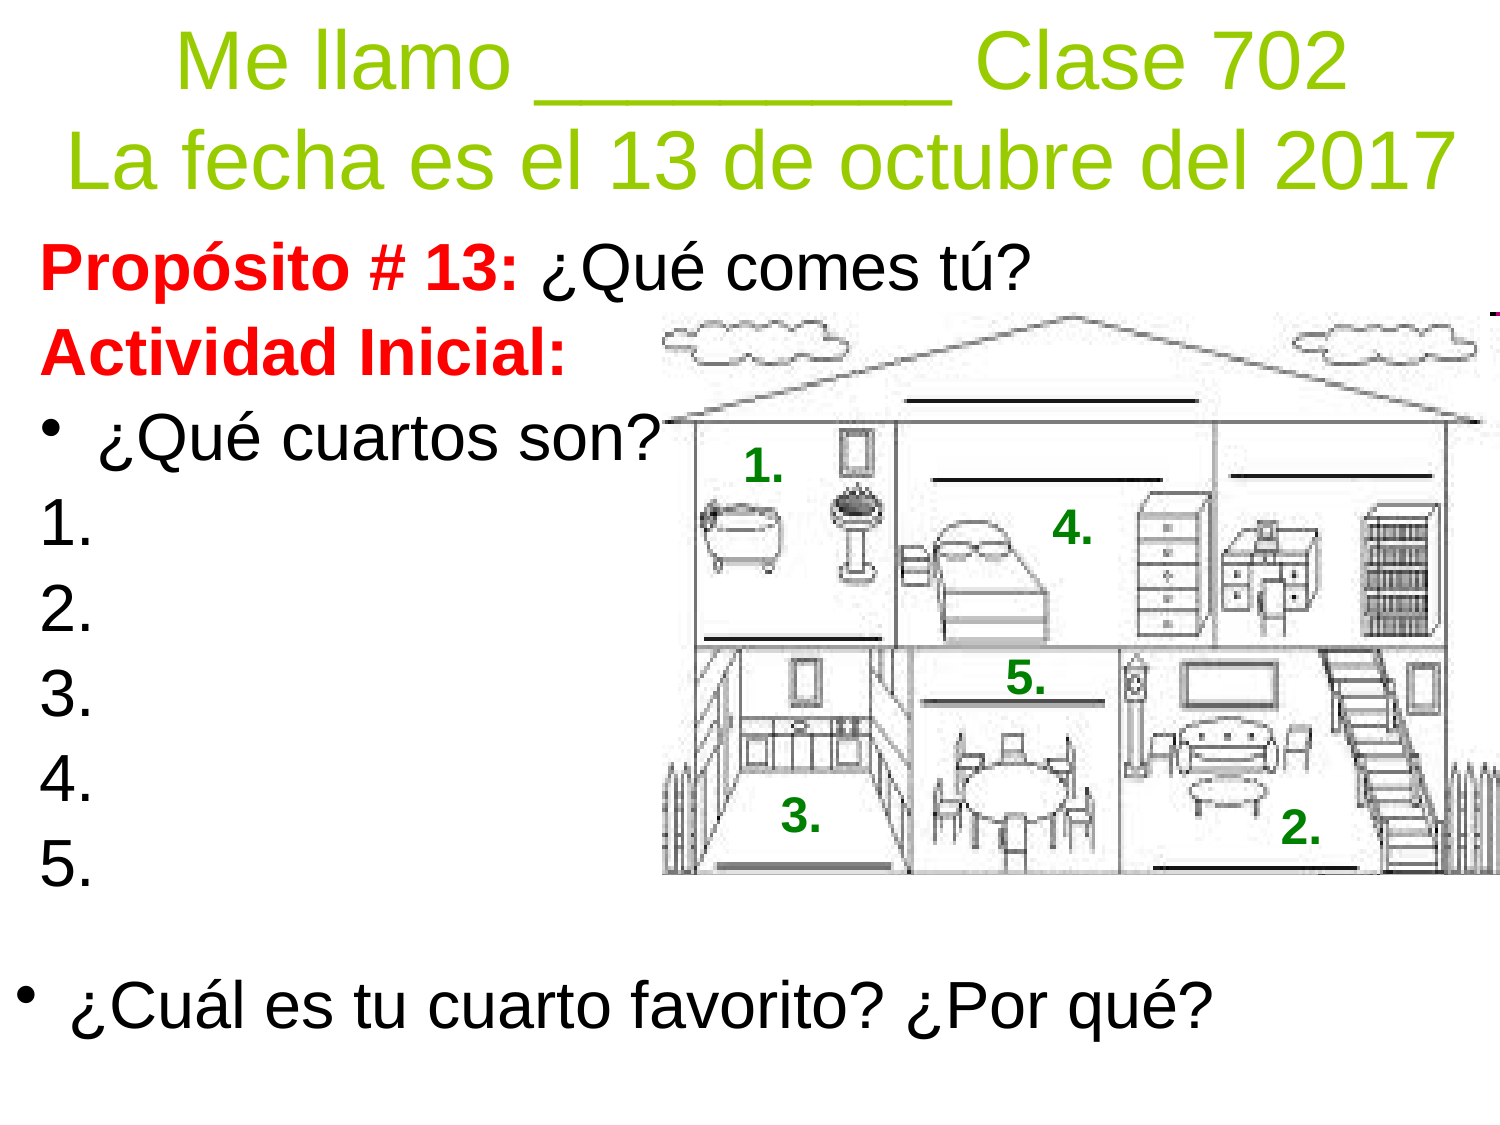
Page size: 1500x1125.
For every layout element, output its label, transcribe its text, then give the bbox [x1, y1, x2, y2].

text_box ¿Cuál es tu cuarto favorito? ¿Por qué? [0, 874, 657, 1125]
title Me llamo _________ Clase 702 La fecha es el 13 de octubre del 2017 [37, 12, 1488, 200]
list Propósito # 13: ¿Qué comes tú? Actividad Inicial: ¿Qué cuartos son? 1. 2. 3. 4. 5. [24, 224, 1375, 968]
picture [662, 312, 1500, 1125]
